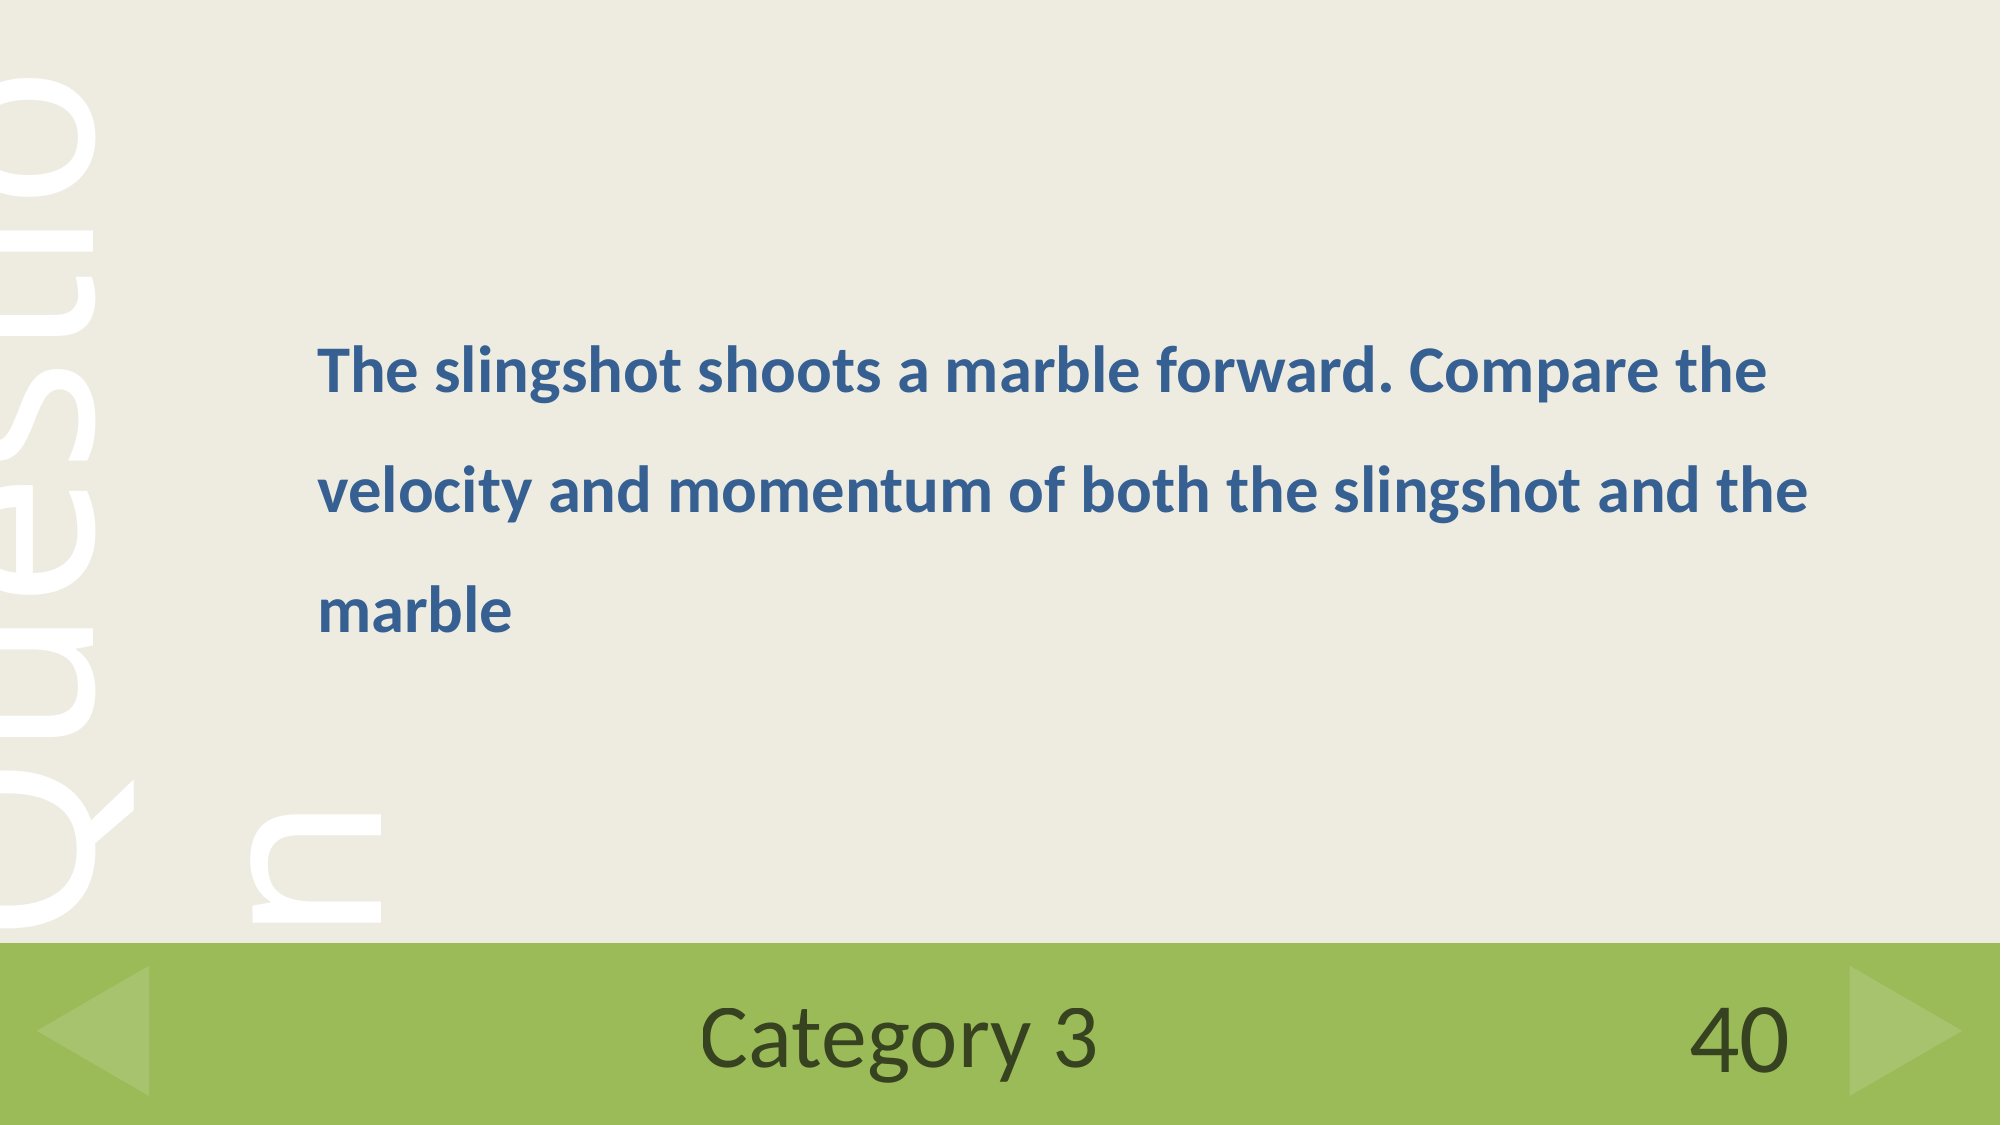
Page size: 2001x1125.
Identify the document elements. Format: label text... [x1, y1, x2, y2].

list 40 [1800, 967, 1806, 1097]
title Category 3 [0, 937, 1800, 1125]
list The slingshot shoots a marble forward. Compare the velocity and momentum of both the slingshot and the marble [302, 96, 1843, 835]
